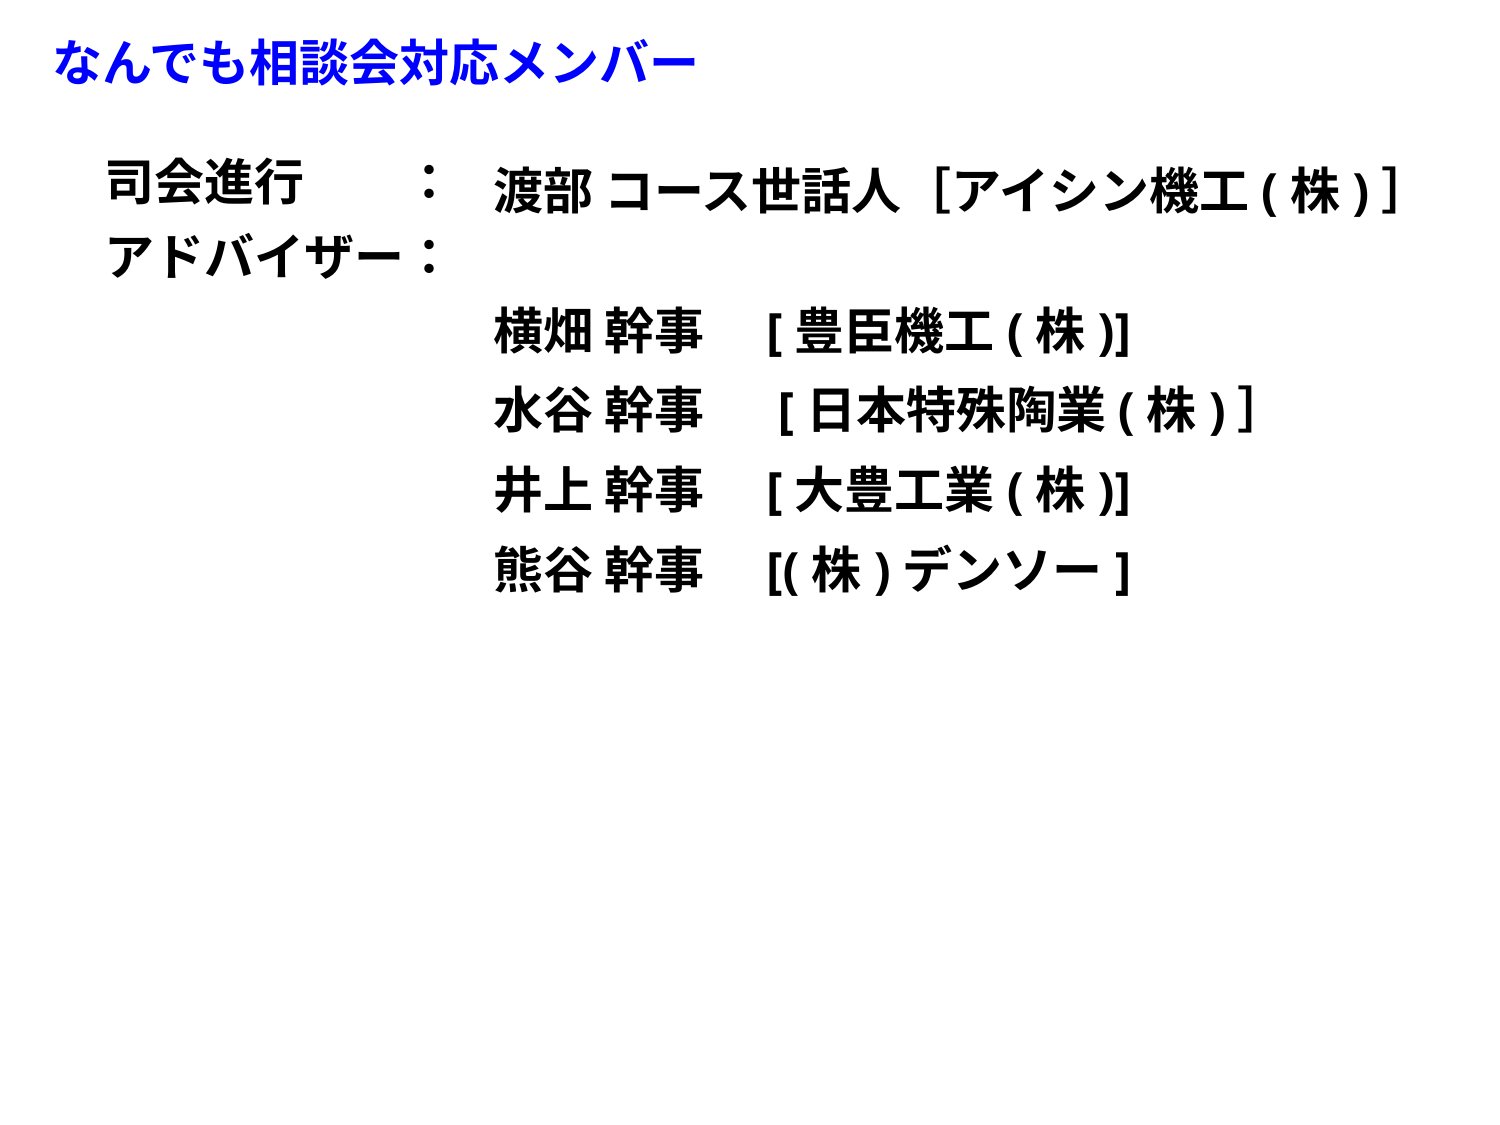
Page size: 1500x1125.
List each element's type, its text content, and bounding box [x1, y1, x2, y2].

text_box 渡部 コース世話人［アイシン機工(株)］ 横畑 幹事 [豊臣機工(株)] 水谷 幹事 [日本特殊陶業(株)］ 井上 幹事 [大豊工業(株)] 熊谷 幹事 [(株)デンソー] [478, 151, 1500, 606]
text_box 司会進行 ： アドバイザー： [89, 142, 1411, 293]
text_box なんでも相談会対応メンバー [37, 12, 869, 100]
